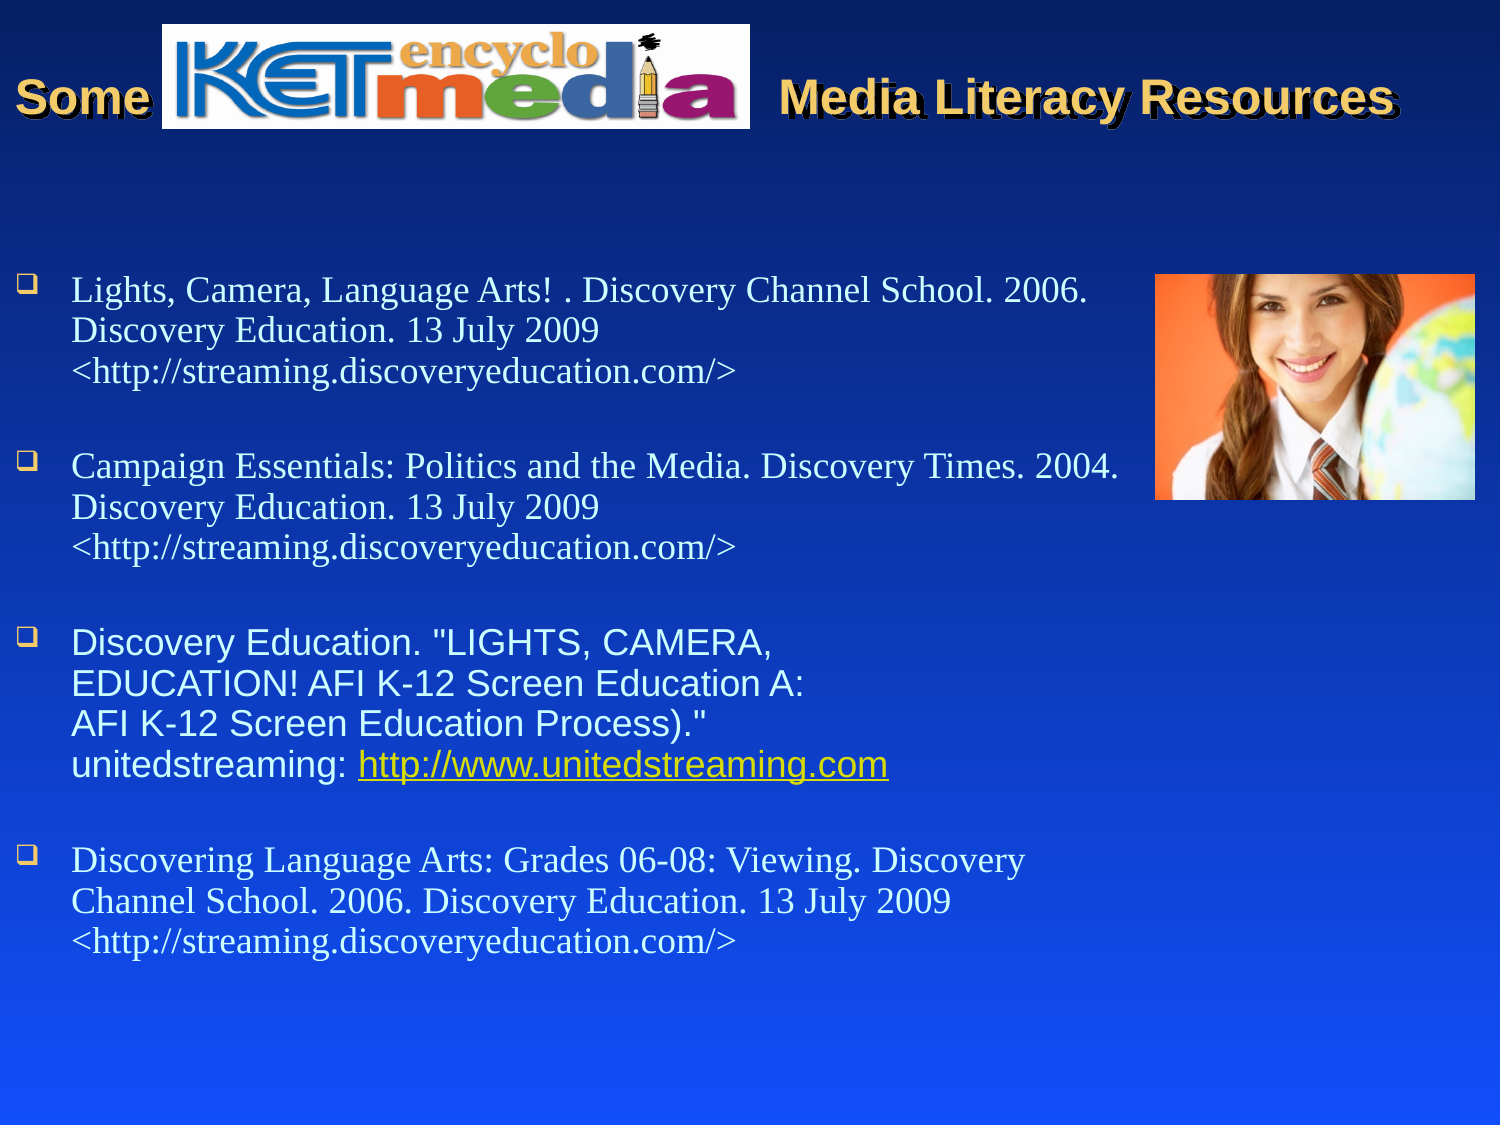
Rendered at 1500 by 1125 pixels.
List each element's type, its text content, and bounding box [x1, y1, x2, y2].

list Lights, Camera, Language Arts! . Discovery Channel School. 2006. Discovery Education. 13 July 2009 <http://streaming.discoveryeducation.com/> Campaign Essentials: Politics and the Media. Discovery Times. 2004. Discovery Education. 13 July 2009 <http://streaming.discoveryeducation.com/> Discovery Education. "LIGHTS, CAMERA, EDUCATION! AFI K-12 Screen Education A: AFI K-12 Screen Education Process)." unitedstreaming: http://www.unitedstreaming.com Discovering Language Arts: Grades 06-08: Viewing. Discovery Channel School. 2006. Discovery Education. 13 July 2009 <http://streaming.discoveryeducation.com/> [0, 261, 1476, 1125]
picture [1155, 274, 1476, 501]
title Some Media Literacy Resources [0, 24, 1500, 151]
picture [162, 24, 751, 130]
